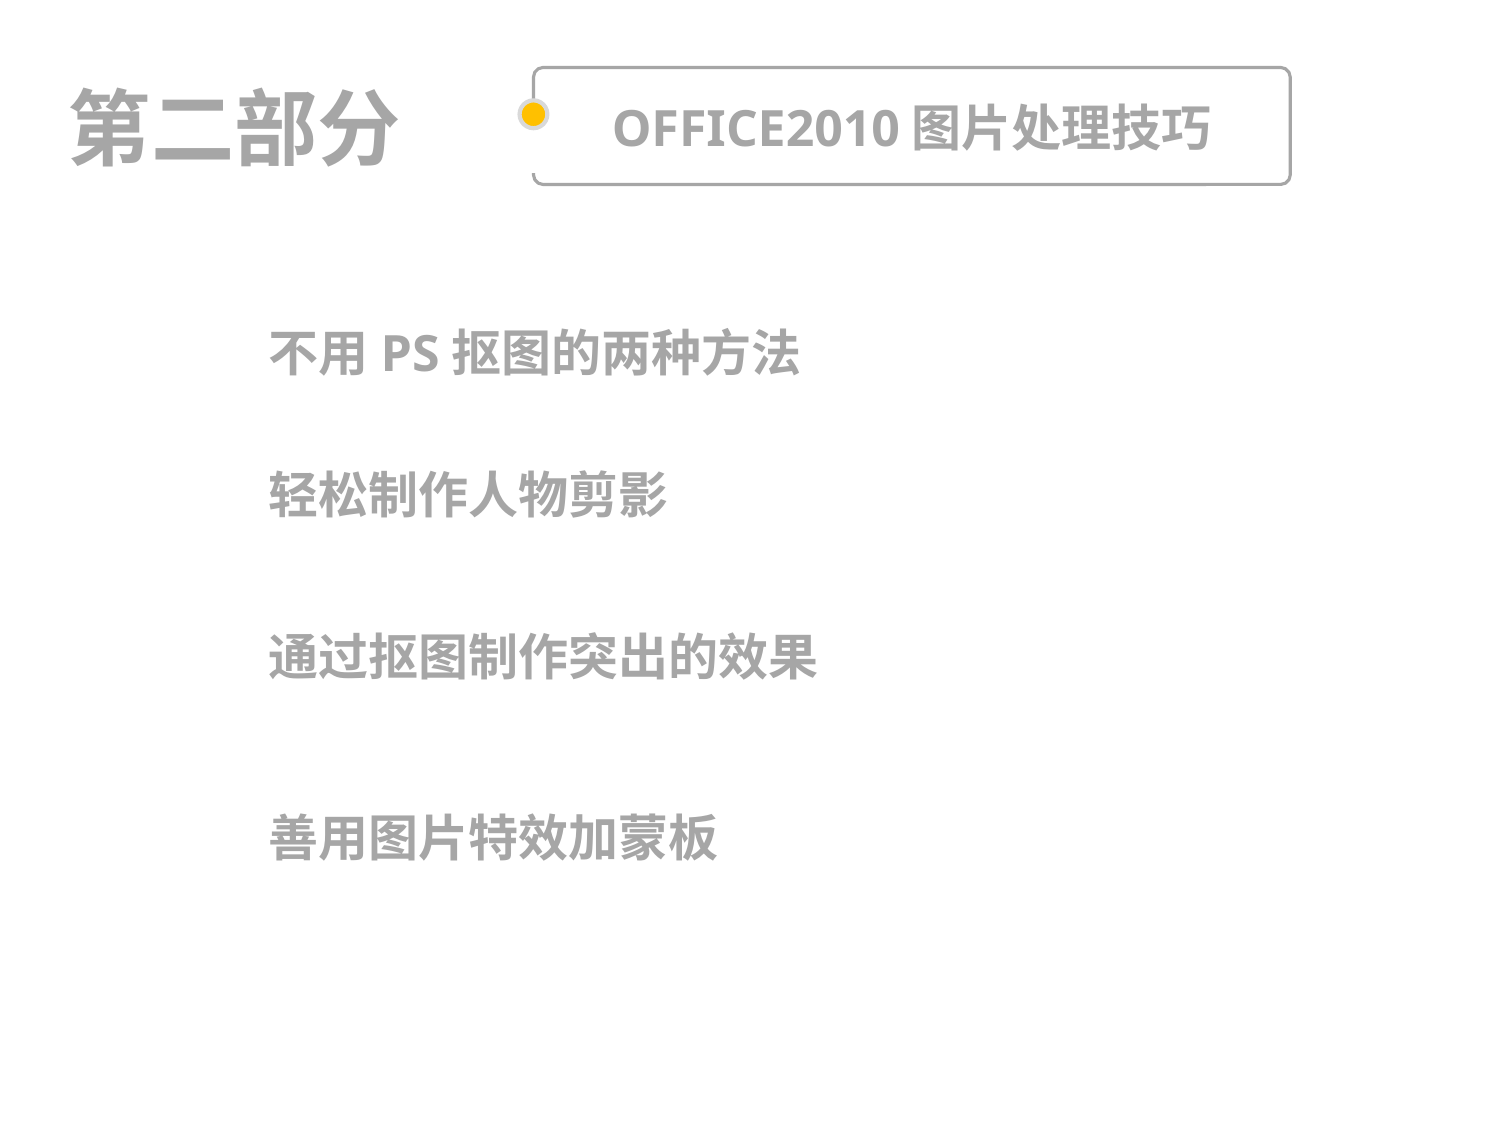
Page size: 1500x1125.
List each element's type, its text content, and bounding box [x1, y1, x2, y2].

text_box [519, 67, 1291, 185]
text_box 不用PS抠图的两种方法 [253, 314, 881, 390]
text_box 第二部分 [53, 68, 479, 184]
text_box 通过抠图制作突出的效果 [253, 618, 857, 693]
text_box 轻松制作人物剪影 [253, 456, 810, 531]
text_box 善用图片特效加蒙板 [253, 798, 857, 874]
